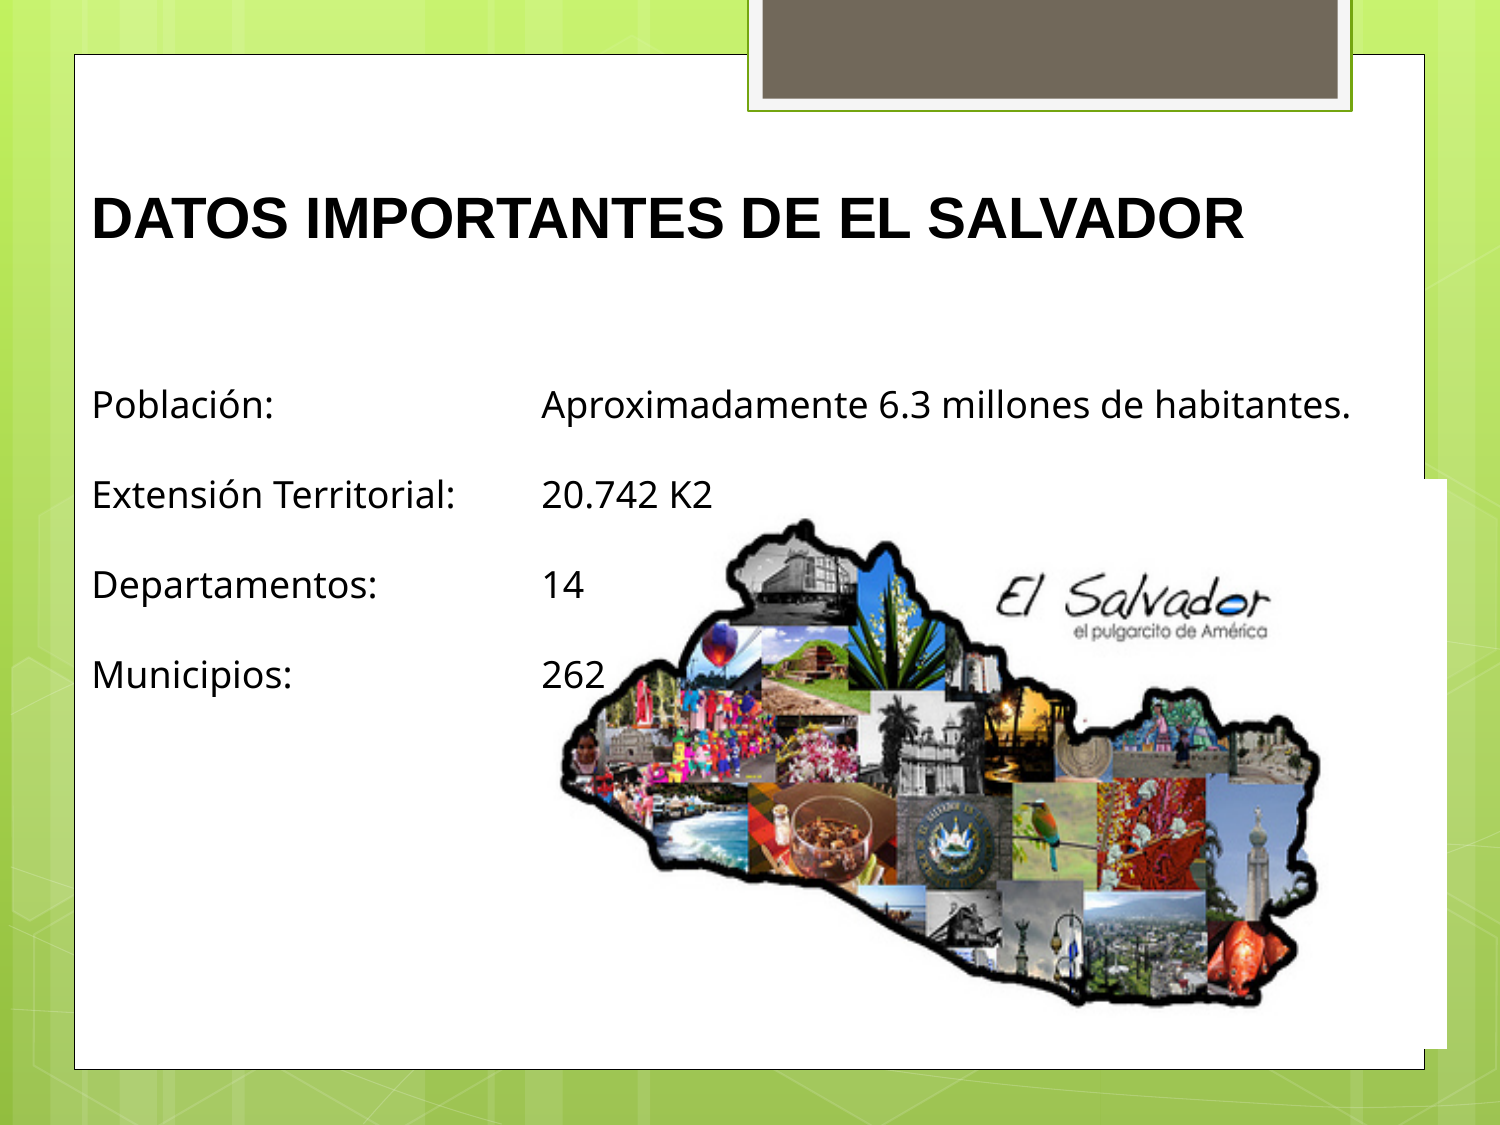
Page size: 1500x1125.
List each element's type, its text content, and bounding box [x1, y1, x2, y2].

picture [459, 479, 1448, 1050]
text_box Población: Aproximadamente 6.3 millones de habitantes. Extensión Territorial: 20.742 K2 Departamentos: 14 Municipios: 262 [76, 373, 1400, 749]
text_box DATOS IMPORTANTES DE EL SALVADOR [76, 172, 1294, 303]
